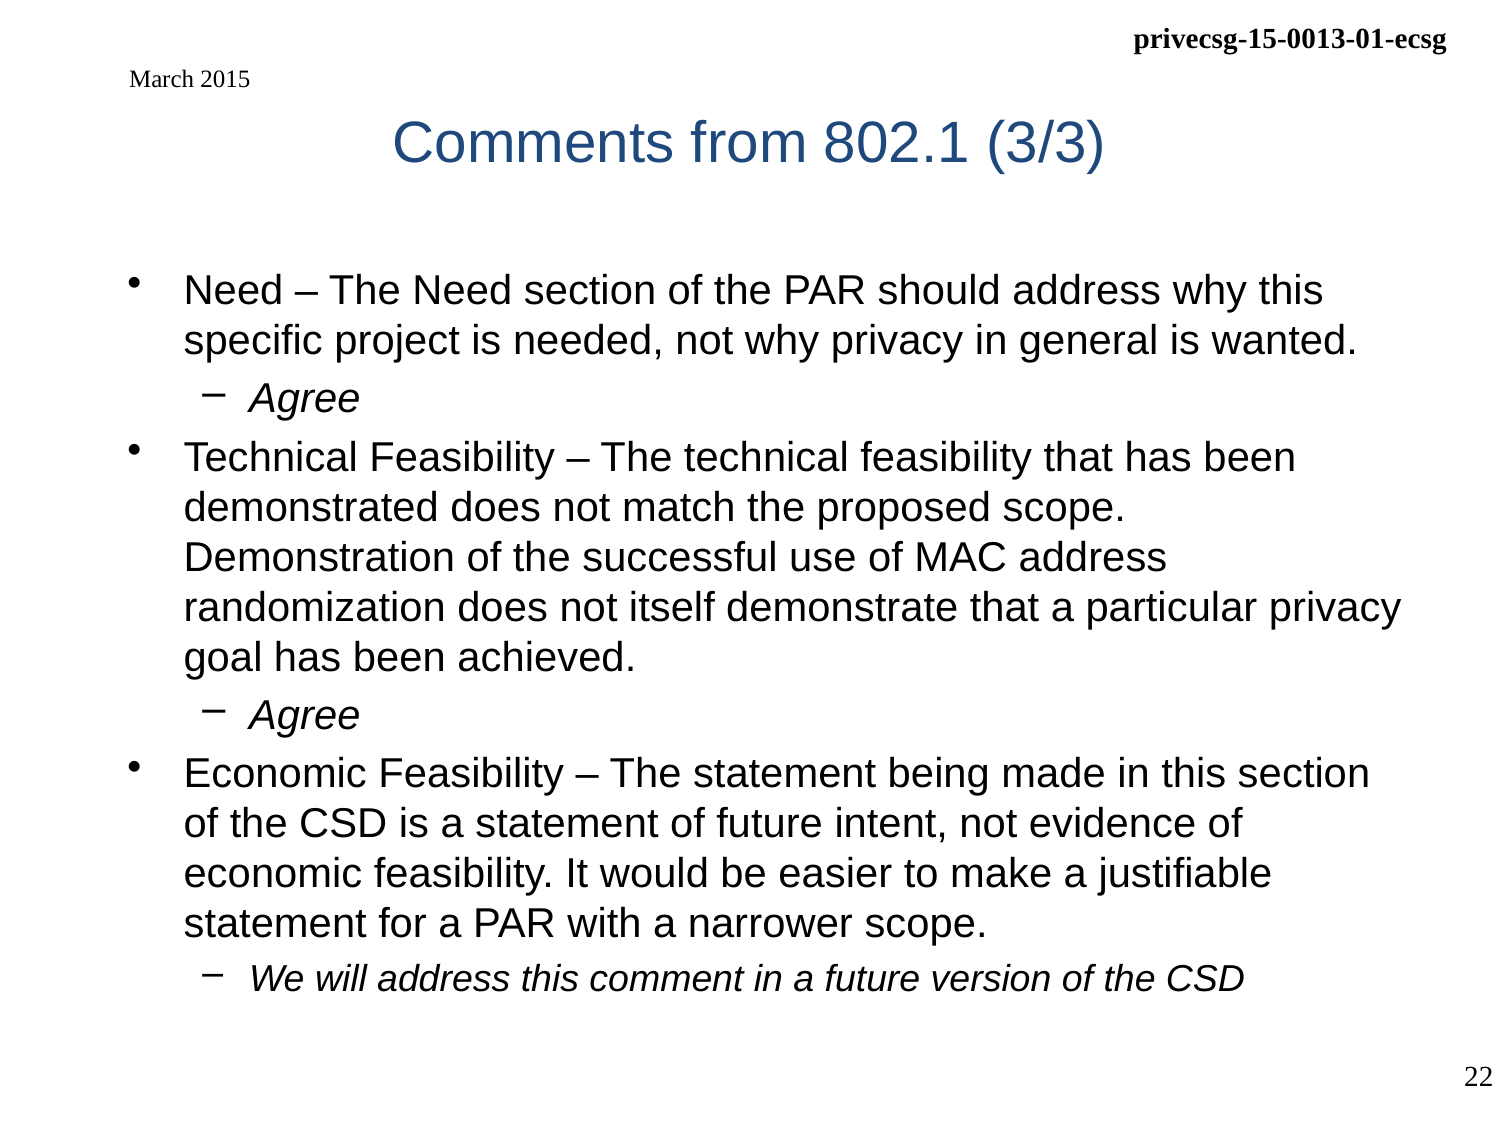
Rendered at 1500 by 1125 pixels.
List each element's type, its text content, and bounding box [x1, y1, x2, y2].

title Comments from 802.1 (3/3) [75, 45, 1425, 233]
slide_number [114, 54, 422, 100]
list Need – The Need section of the PAR should address why this specific project is needed, not why privacy in general is wanted. Agree Technical Feasibility – The technical feasibility that has been demonstrated does not match the proposed scope. Demonstration of the successful use of MAC address randomization does not itself demonstrate that a particular privacy goal has been achieved. Agree Economic Feasibility – The statement being made in this section of the CSD is a statement of future intent, not evidence of economic feasibility. It would be easier to make a justifiable statement for a PAR with a narrower scope. We will address this comment in a future version of the CSD [112, 255, 1424, 1059]
